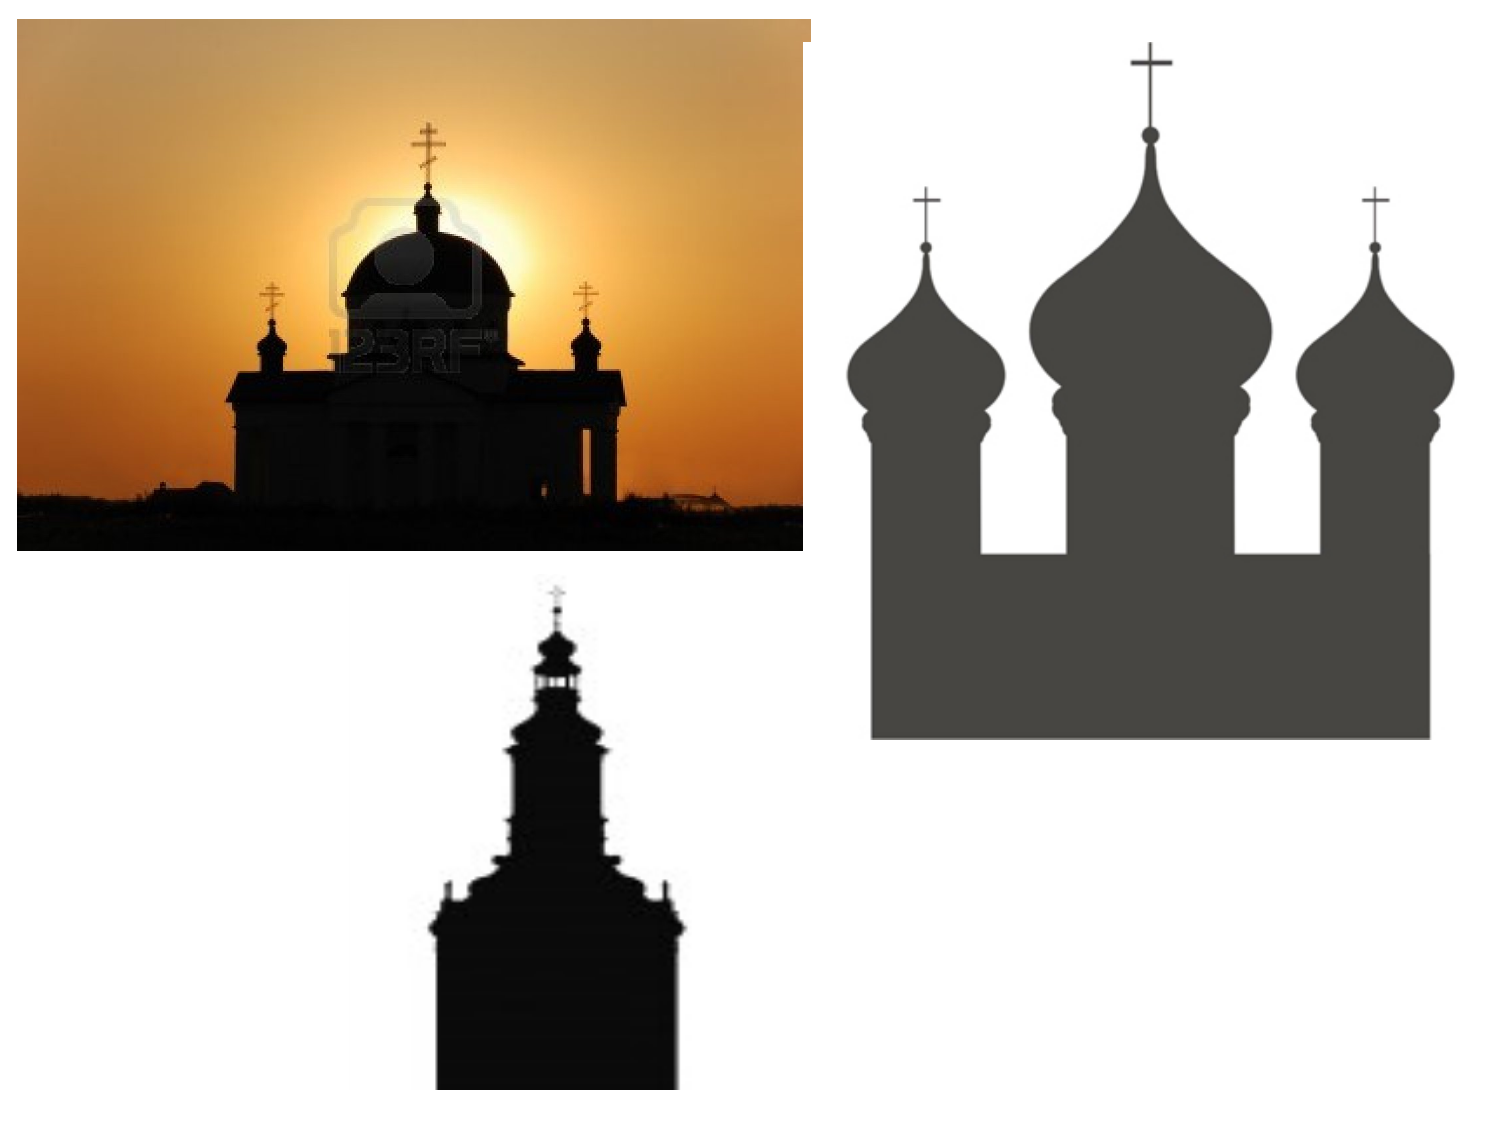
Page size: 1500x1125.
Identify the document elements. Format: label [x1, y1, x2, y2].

picture [17, 18, 1500, 740]
picture [348, 574, 774, 1090]
